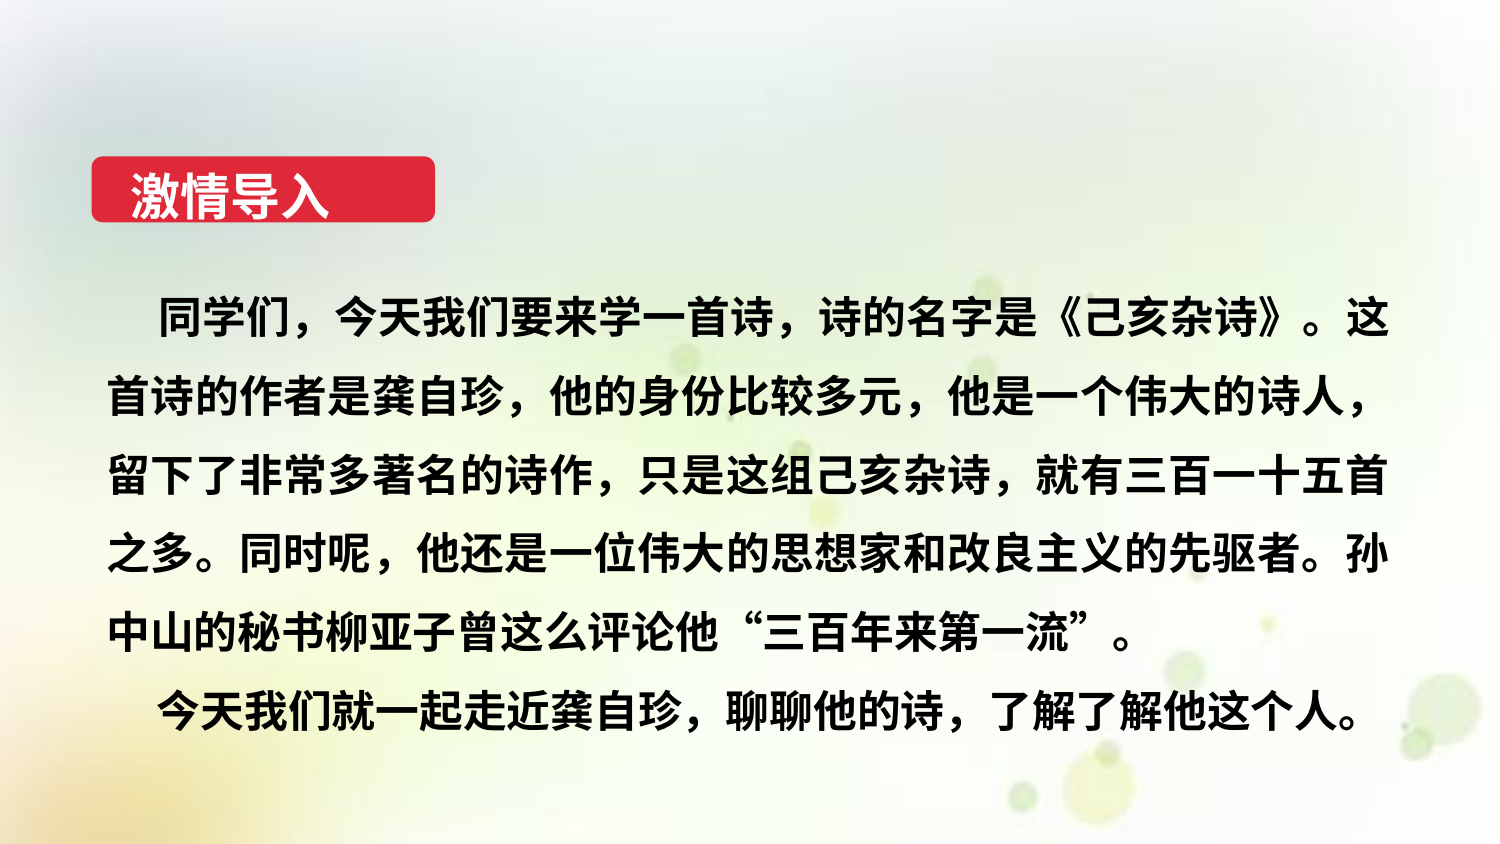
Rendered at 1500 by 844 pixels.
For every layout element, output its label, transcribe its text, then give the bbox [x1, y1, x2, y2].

picture [0, 0, 1500, 844]
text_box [91, 156, 436, 232]
text_box 同学们，今天我们要来学一首诗，诗的名字是《己亥杂诗》。这首诗的作者是龚自珍，他的身份比较多元，他是一个伟大的诗人，留下了非常多著名的诗作，只是这组己亥杂诗，就有三百一十五首之多。同时呢，他还是一位伟大的思想家和改良主义的先驱者。孙中山的秘书柳亚子曾这么评论他“三百年来第一流”。 今天我们就一起走近龚自珍，聊聊他的诗，了解了解他这个人。 [91, 256, 1405, 744]
